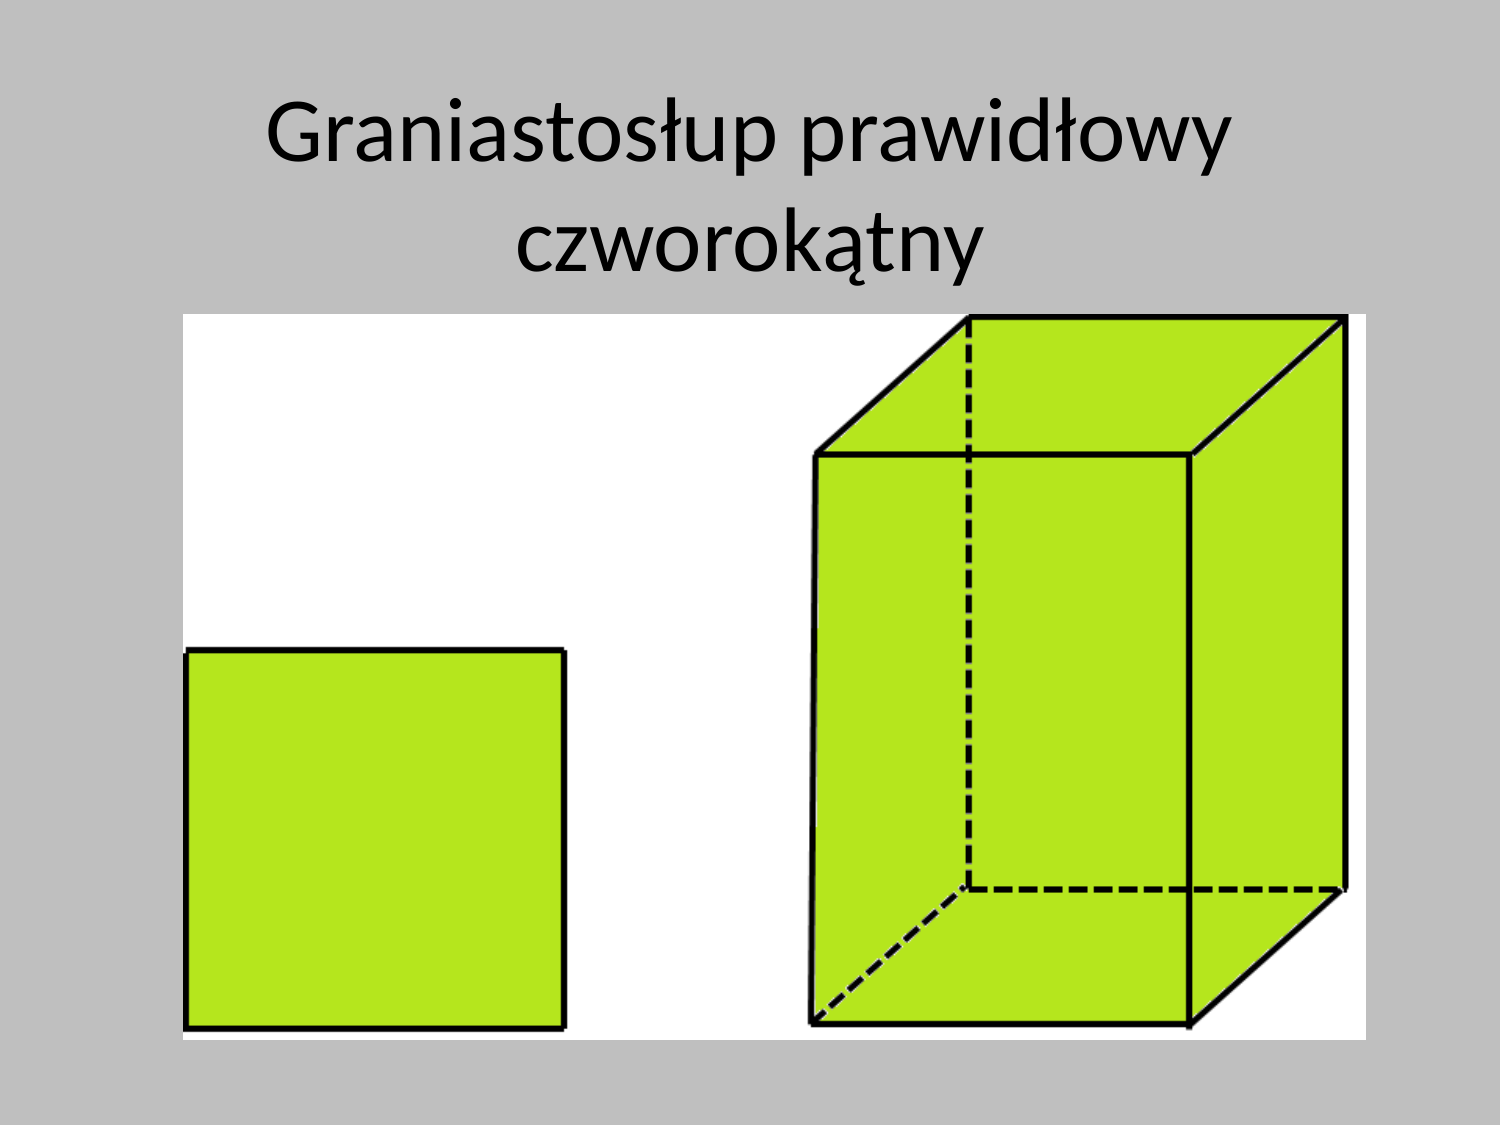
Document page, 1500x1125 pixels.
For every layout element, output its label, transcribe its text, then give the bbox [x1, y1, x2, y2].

title Graniastosłup prawidłowy czworokątny [75, 45, 1425, 315]
picture [182, 314, 1367, 1040]
